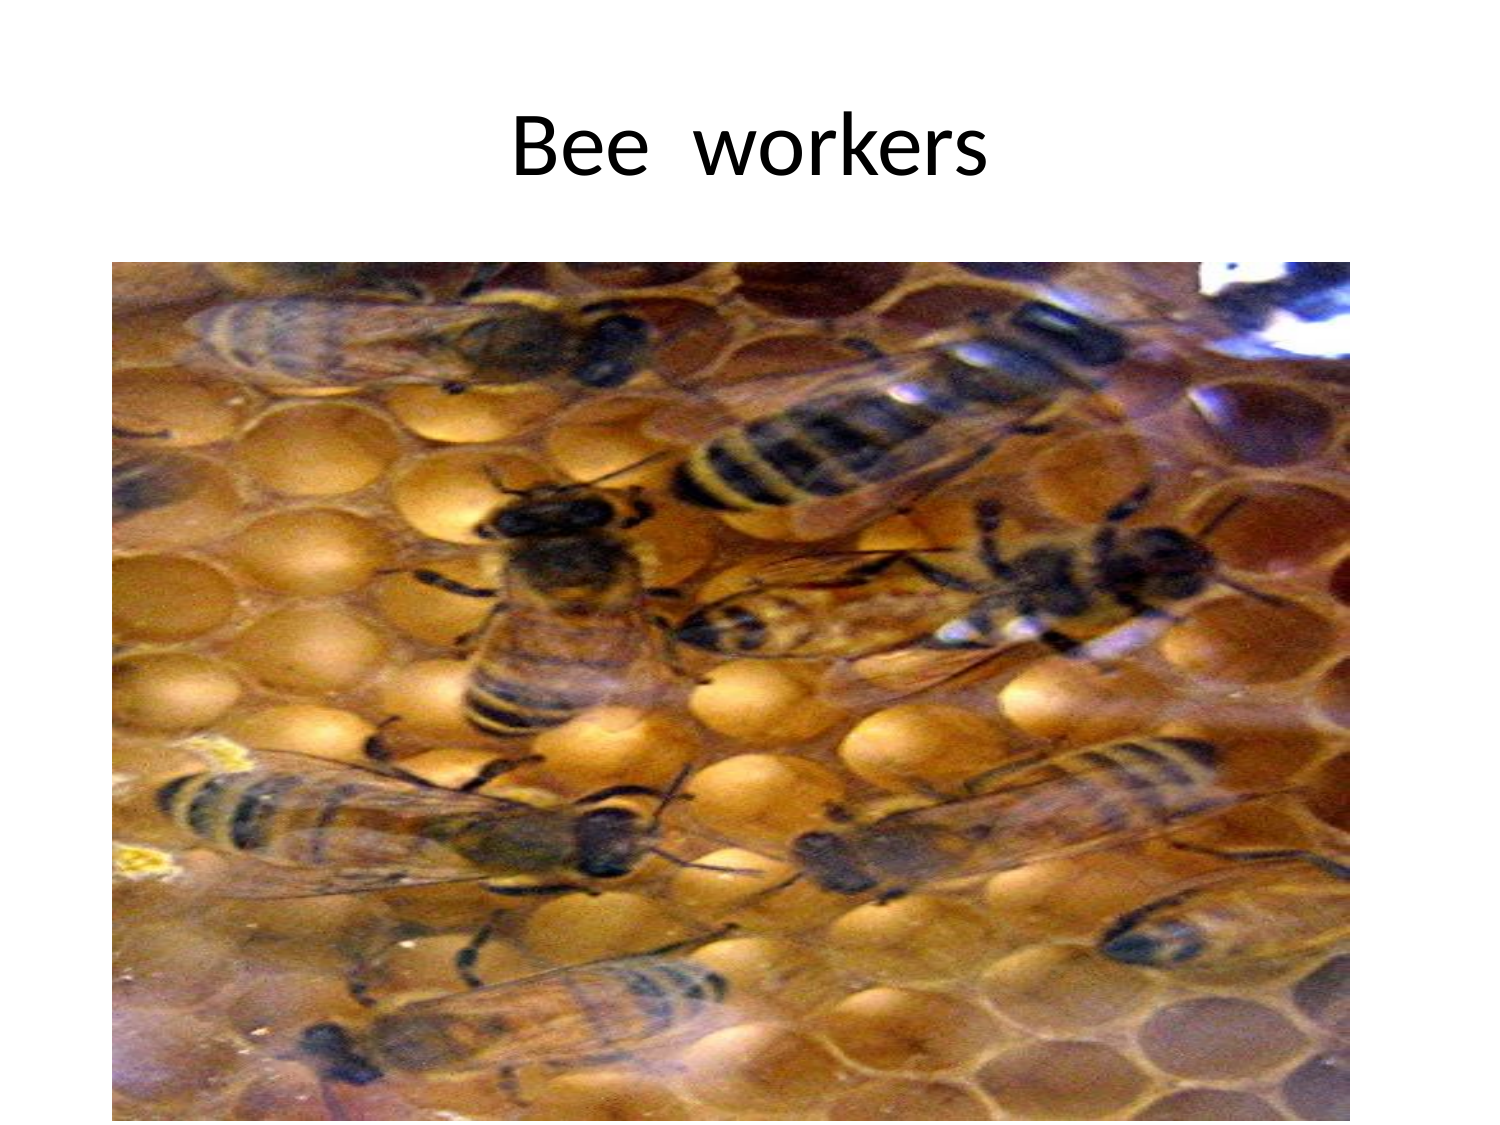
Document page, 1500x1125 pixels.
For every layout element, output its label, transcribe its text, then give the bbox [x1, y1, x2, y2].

picture [112, 262, 1351, 1122]
title Bee workers [75, 45, 1425, 233]
